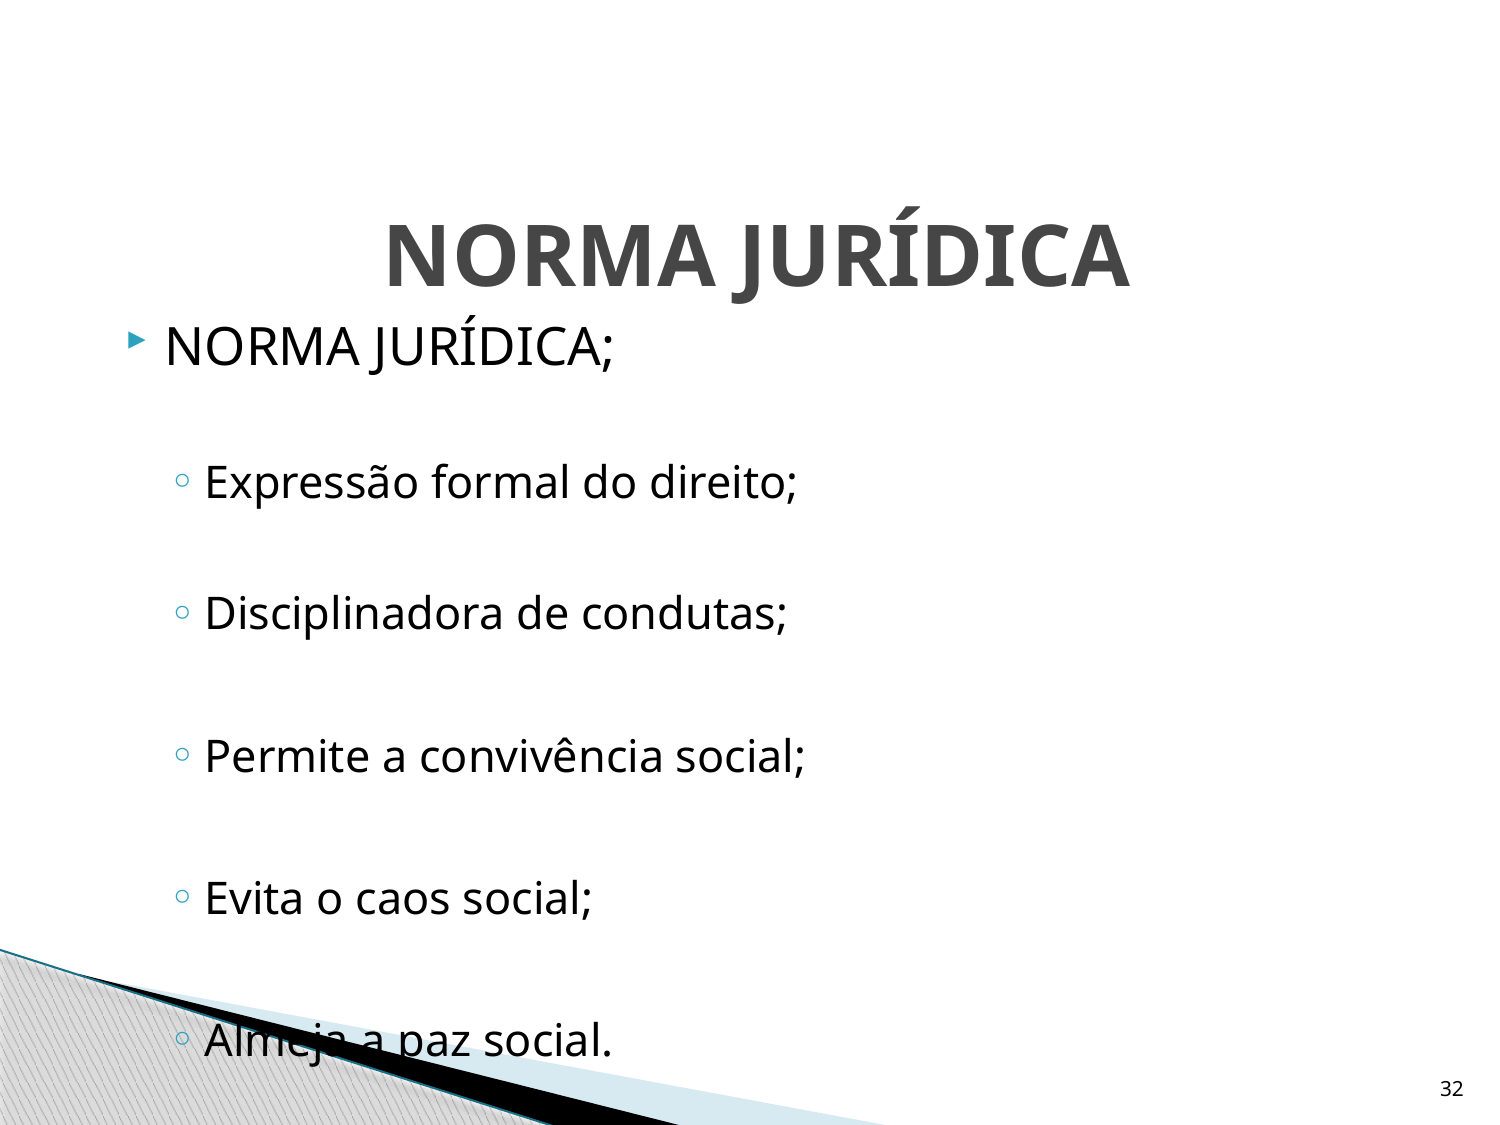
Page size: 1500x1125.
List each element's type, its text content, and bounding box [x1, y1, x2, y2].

slide_number 32 [1418, 1051, 1479, 1112]
list NORMA JURÍDICA; Expressão formal do direito; Disciplinadora de condutas; Permite a convivência social; Evita o caos social; Almeja a paz social. [93, 304, 1465, 1079]
title NORMA JURÍDICA [82, 187, 1432, 317]
